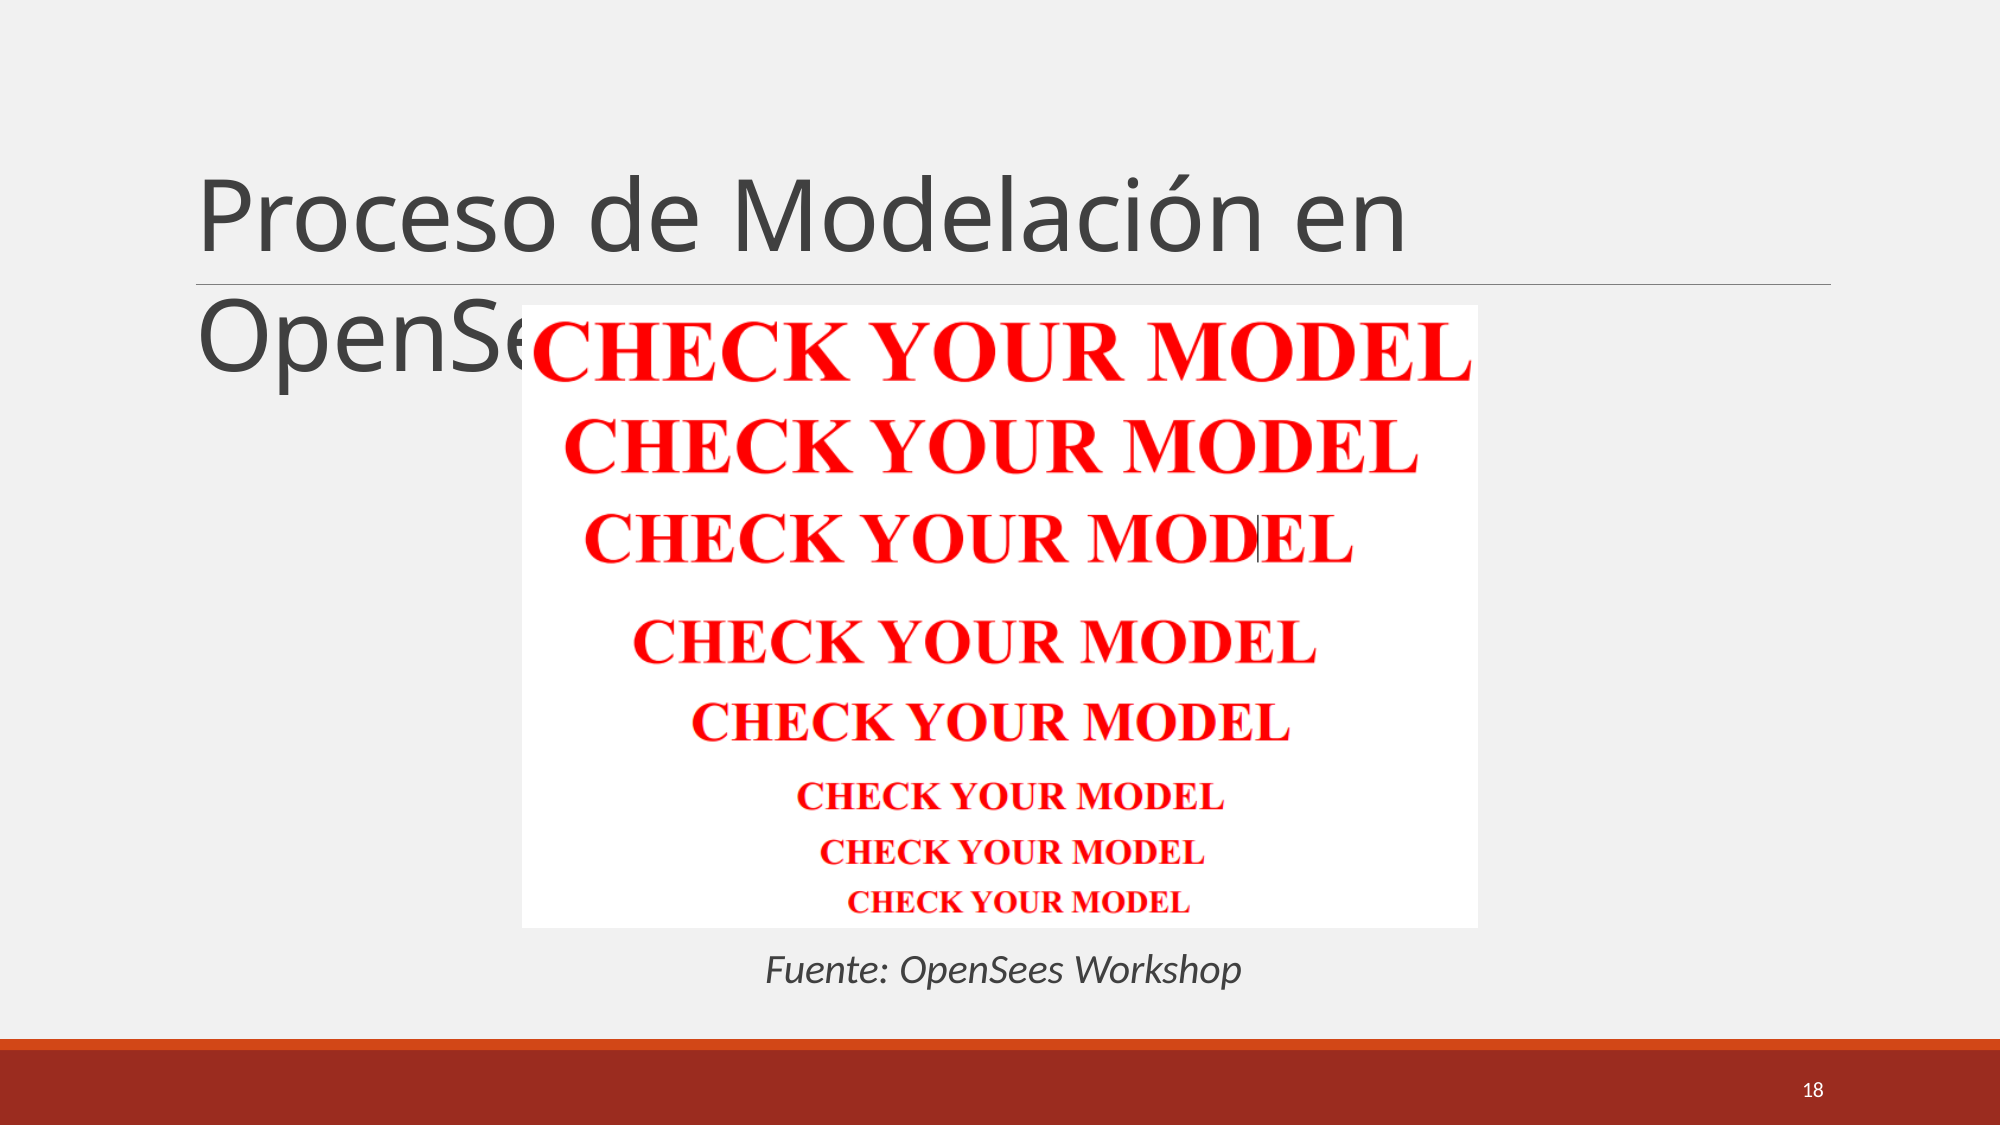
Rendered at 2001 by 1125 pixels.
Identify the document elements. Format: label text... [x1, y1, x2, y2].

text_box Fuente: OpenSees Workshop [763, 939, 1247, 993]
picture [522, 305, 1478, 928]
title Proceso de Modelación en OpenSees [192, 149, 1653, 392]
slide_number 18 [1795, 1077, 1831, 1125]
